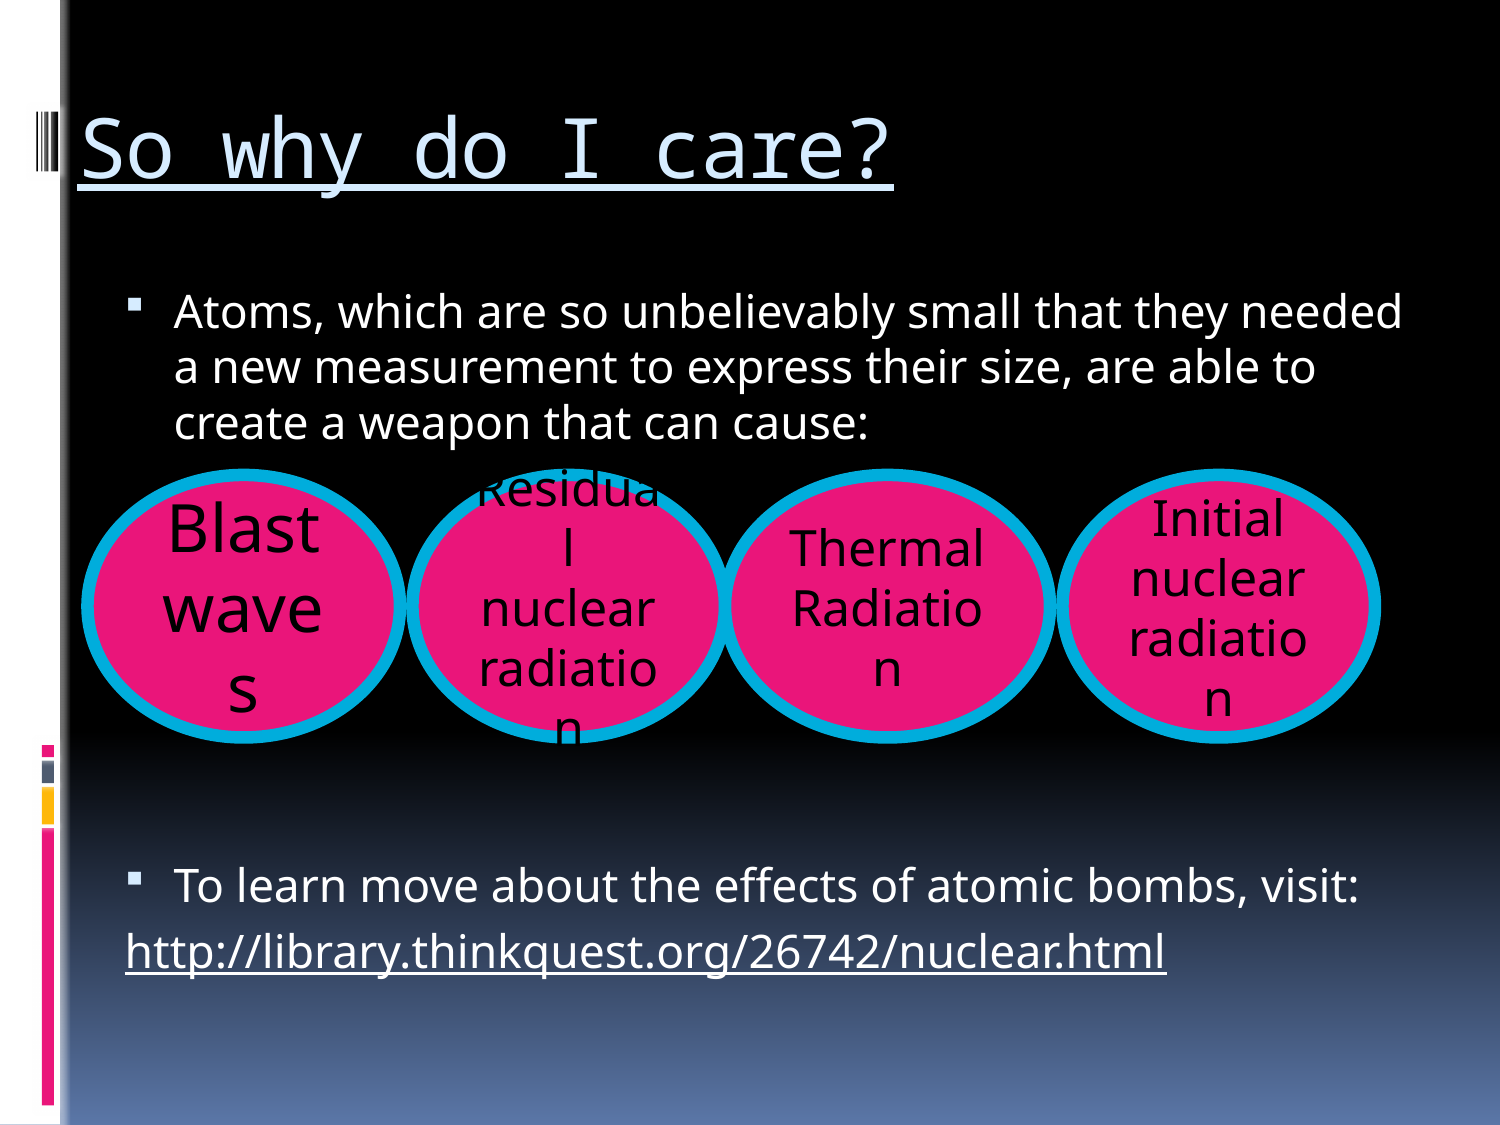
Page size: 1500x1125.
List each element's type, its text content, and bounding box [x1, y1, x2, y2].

text_box Initial nuclear radiation [1060, 473, 1377, 740]
list Atoms, which are so unbelievably small that they needed a new measurement to express their size, are able to create a weapon that can cause: To learn move about the effects of atomic bombs, visit: http://library.thinkquest.org/26742/nuclear.html [99, 275, 1450, 995]
title So why do I care? [62, 87, 1413, 275]
text_box Blast waves [85, 473, 402, 740]
text_box Thermal Radiation [723, 473, 1052, 740]
text_box Residual nuclear radiation [410, 473, 725, 740]
